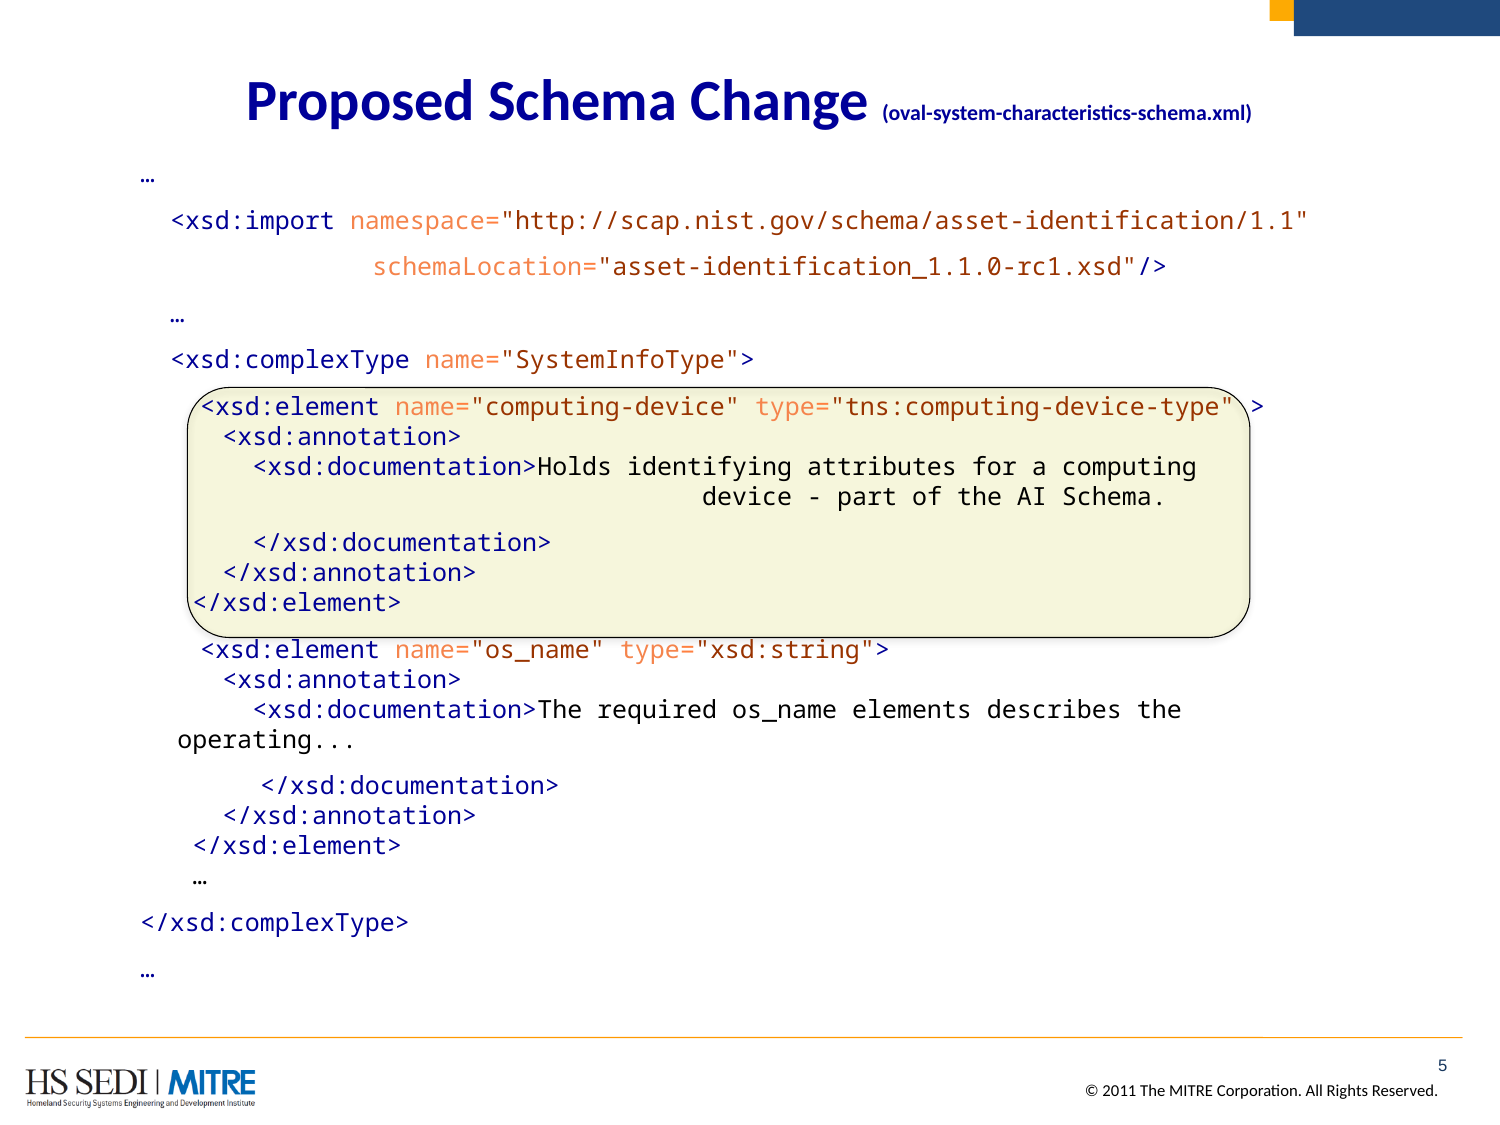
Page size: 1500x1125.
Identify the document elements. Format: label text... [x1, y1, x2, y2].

list … <xsd:import namespace="http://scap.nist.gov/schema/asset-identification/1.1" schemaLocation="asset-identification_1.1.0-rc1.xsd"/> … <xsd:complexType name="SystemInfoType"> <xsd:element name="computing-device" type="tns:computing-device-type" > <xsd:annotation> <xsd:documentation>Holds identifying attributes for a computing device - part of the AI Schema. </xsd:documentation> </xsd:annotation> </xsd:element> <xsd:element name="os_name" type="xsd:string"> <xsd:annotation> <xsd:documentation>The required os_name elements describes the operating... </xsd:documentation> </xsd:annotation> </xsd:element> … </xsd:complexType> … [124, 149, 1388, 932]
slide_number 5 [1374, 1049, 1463, 1076]
title Proposed Schema Change (oval-system-characteristics-schema.xml) [43, 62, 1457, 151]
picture [20, 1058, 271, 1122]
